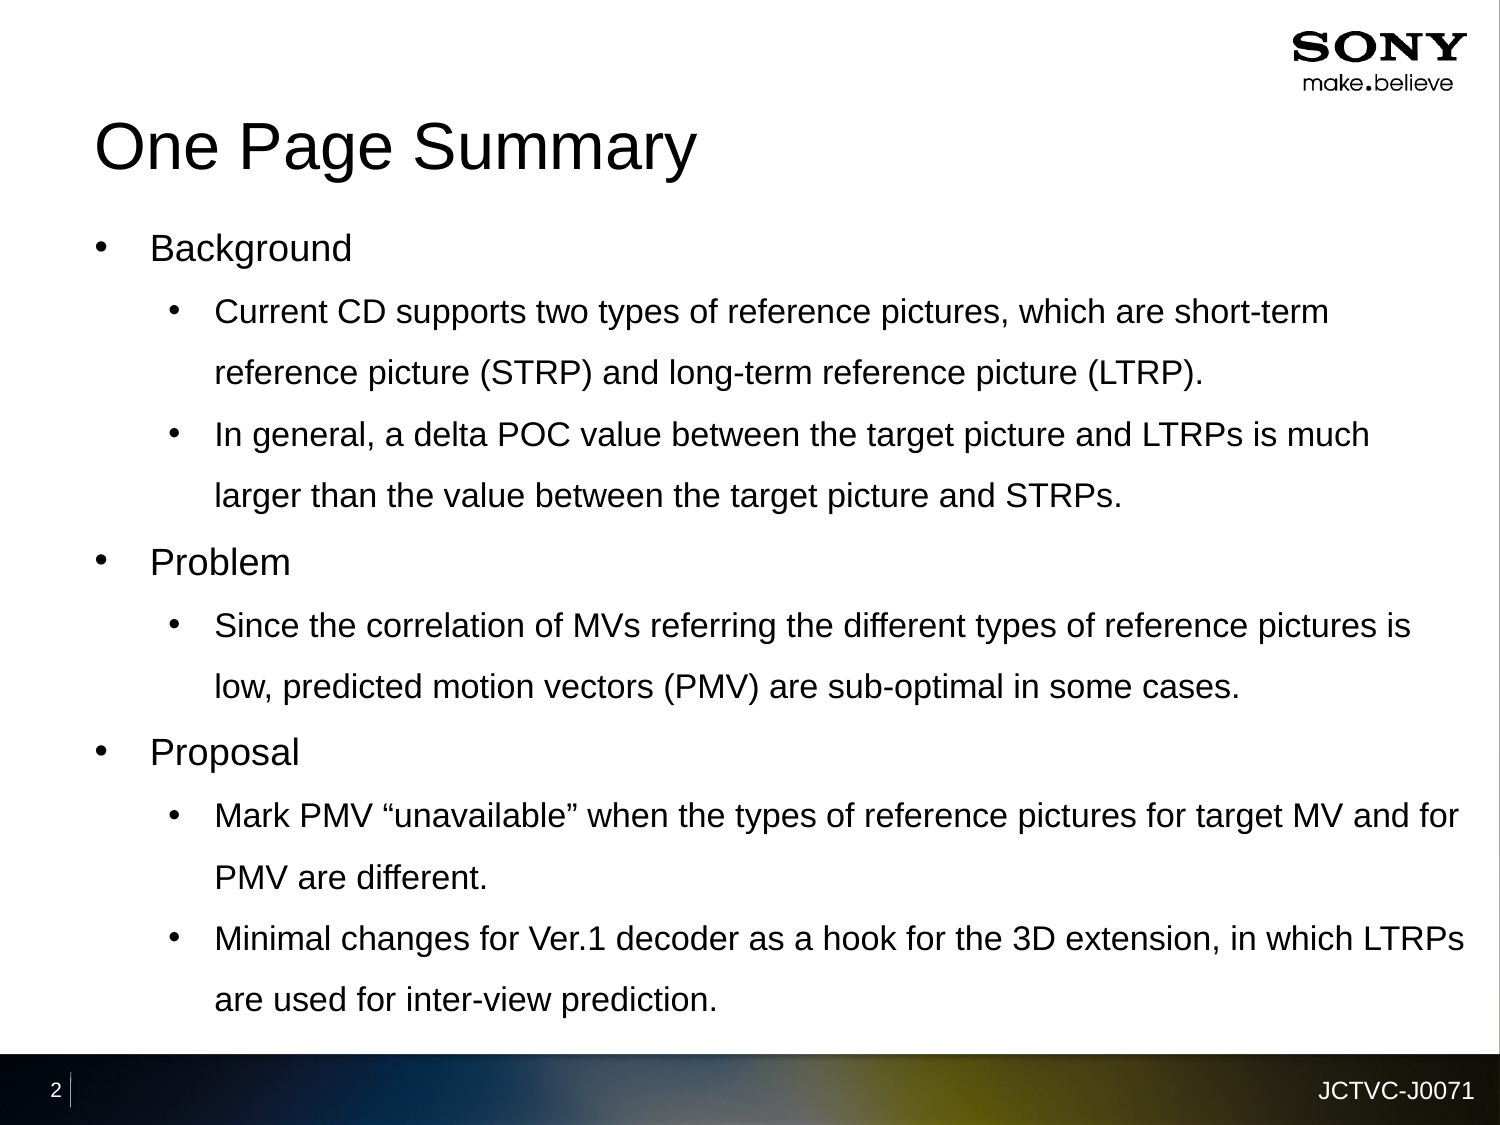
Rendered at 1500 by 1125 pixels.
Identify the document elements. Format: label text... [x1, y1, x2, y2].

list Background Current CD supports two types of reference pictures, which are short-term reference picture (STRP) and long-term reference picture (LTRP). In general, a delta POC value between the target picture and LTRPs is much larger than the value between the target picture and STRPs. Problem Since the correlation of MVs referring the different types of reference pictures is low, predicted motion vectors (PMV) are sub-optimal in some cases. Proposal Mark PMV “unavailable” when the types of reference pictures for target MV and for PMV are different. Minimal changes for Ver.1 decoder as a hook for the 3D extension, in which LTRPs are used for inter-view prediction. [94, 200, 1465, 1028]
title One Page Summary [94, 64, 1270, 184]
footer JCTVC-J0071 [1015, 1059, 1491, 1120]
slide_number 2 [20, 1071, 62, 1108]
picture [0, 1055, 1500, 1125]
